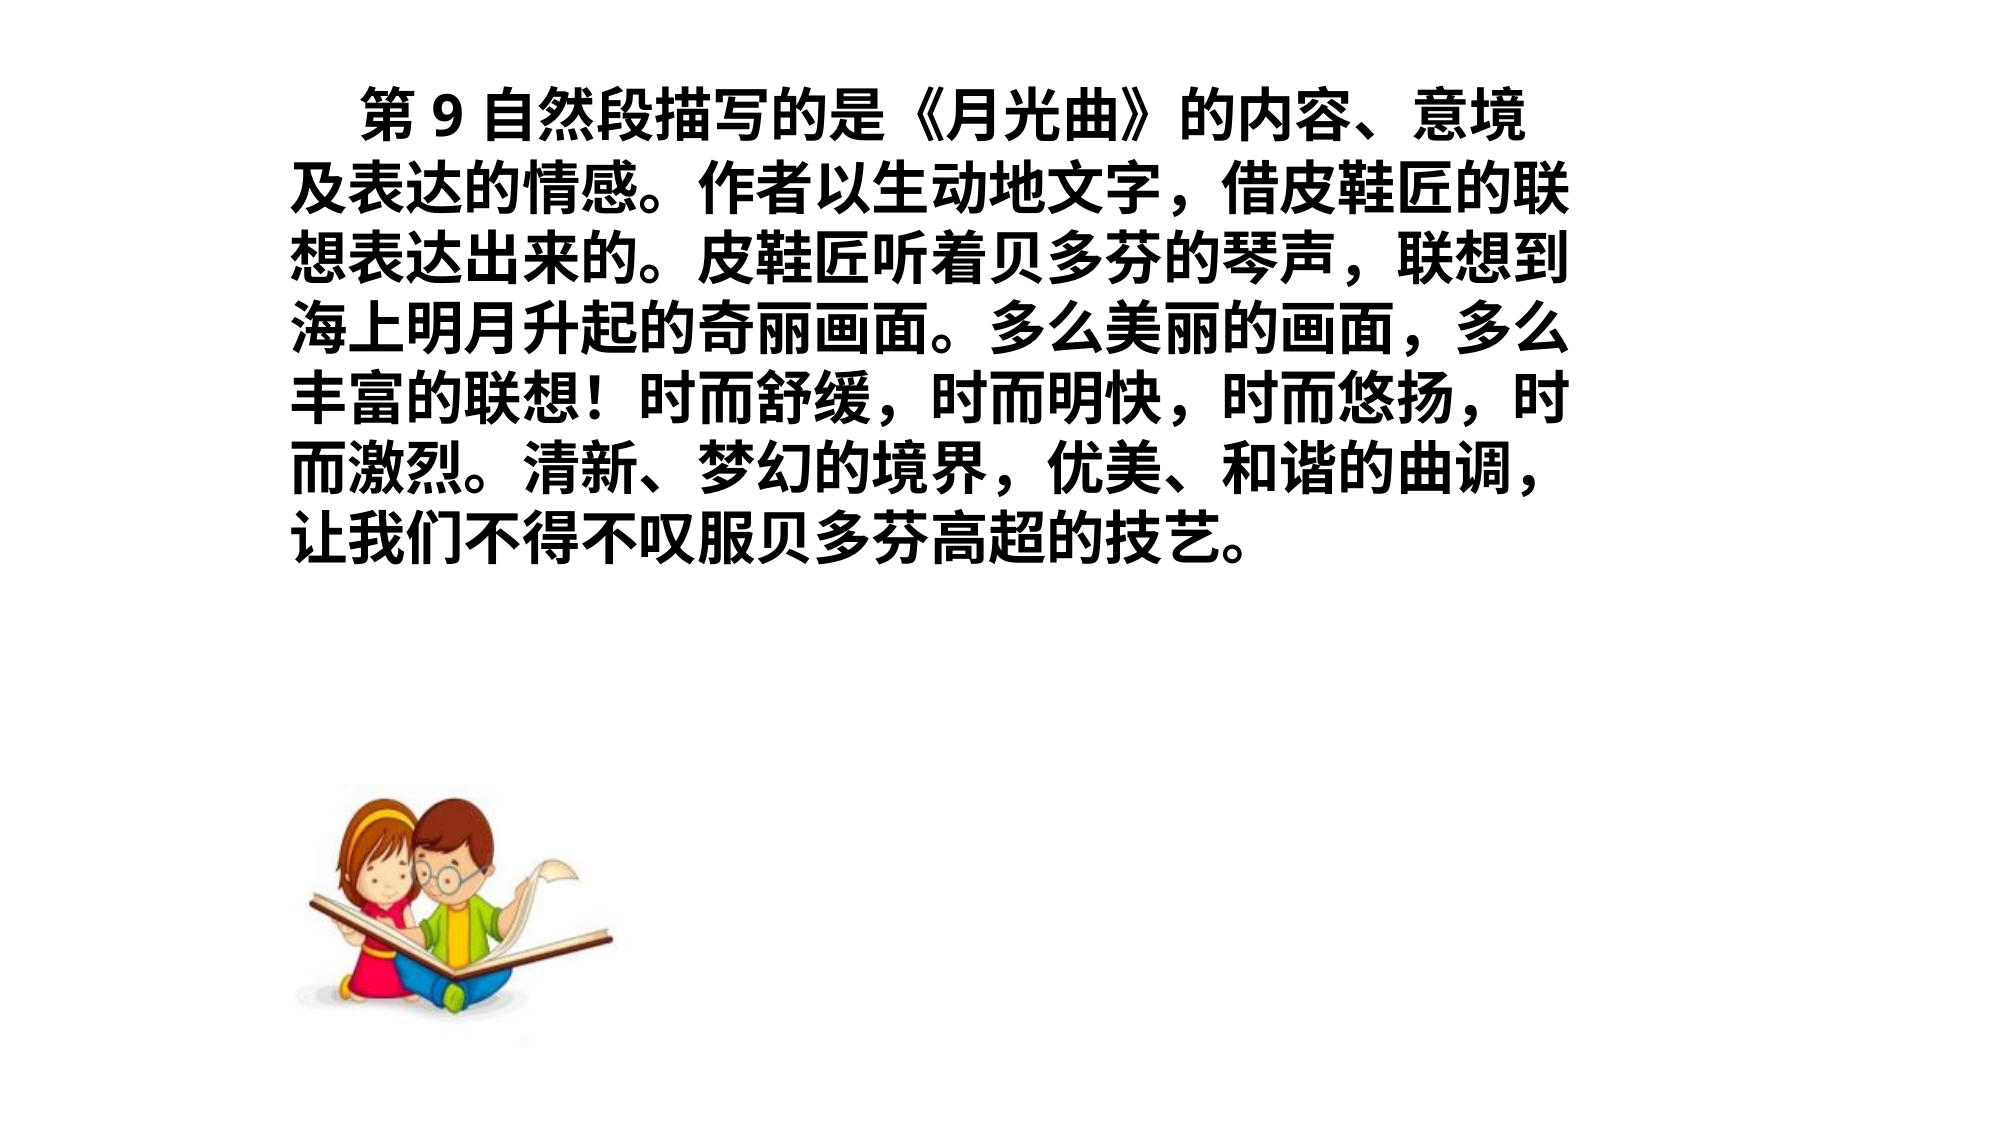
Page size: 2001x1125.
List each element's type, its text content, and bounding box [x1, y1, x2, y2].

picture [294, 760, 618, 1049]
text_box 第9自然段描写的是《月光曲》的内容、意境及表达的情感。作者以生动地文字，借皮鞋匠的联想表达出来的。皮鞋匠听着贝多芬的琴声，联想到海上明月升起的奇丽画面。多么美丽的画面，多么丰富的联想！时而舒缓，时而明快，时而悠扬，时而激烈。清新、梦幻的境界，优美、和谐的曲调，让我们不得不叹服贝多芬高超的技艺。 [274, 54, 1594, 579]
